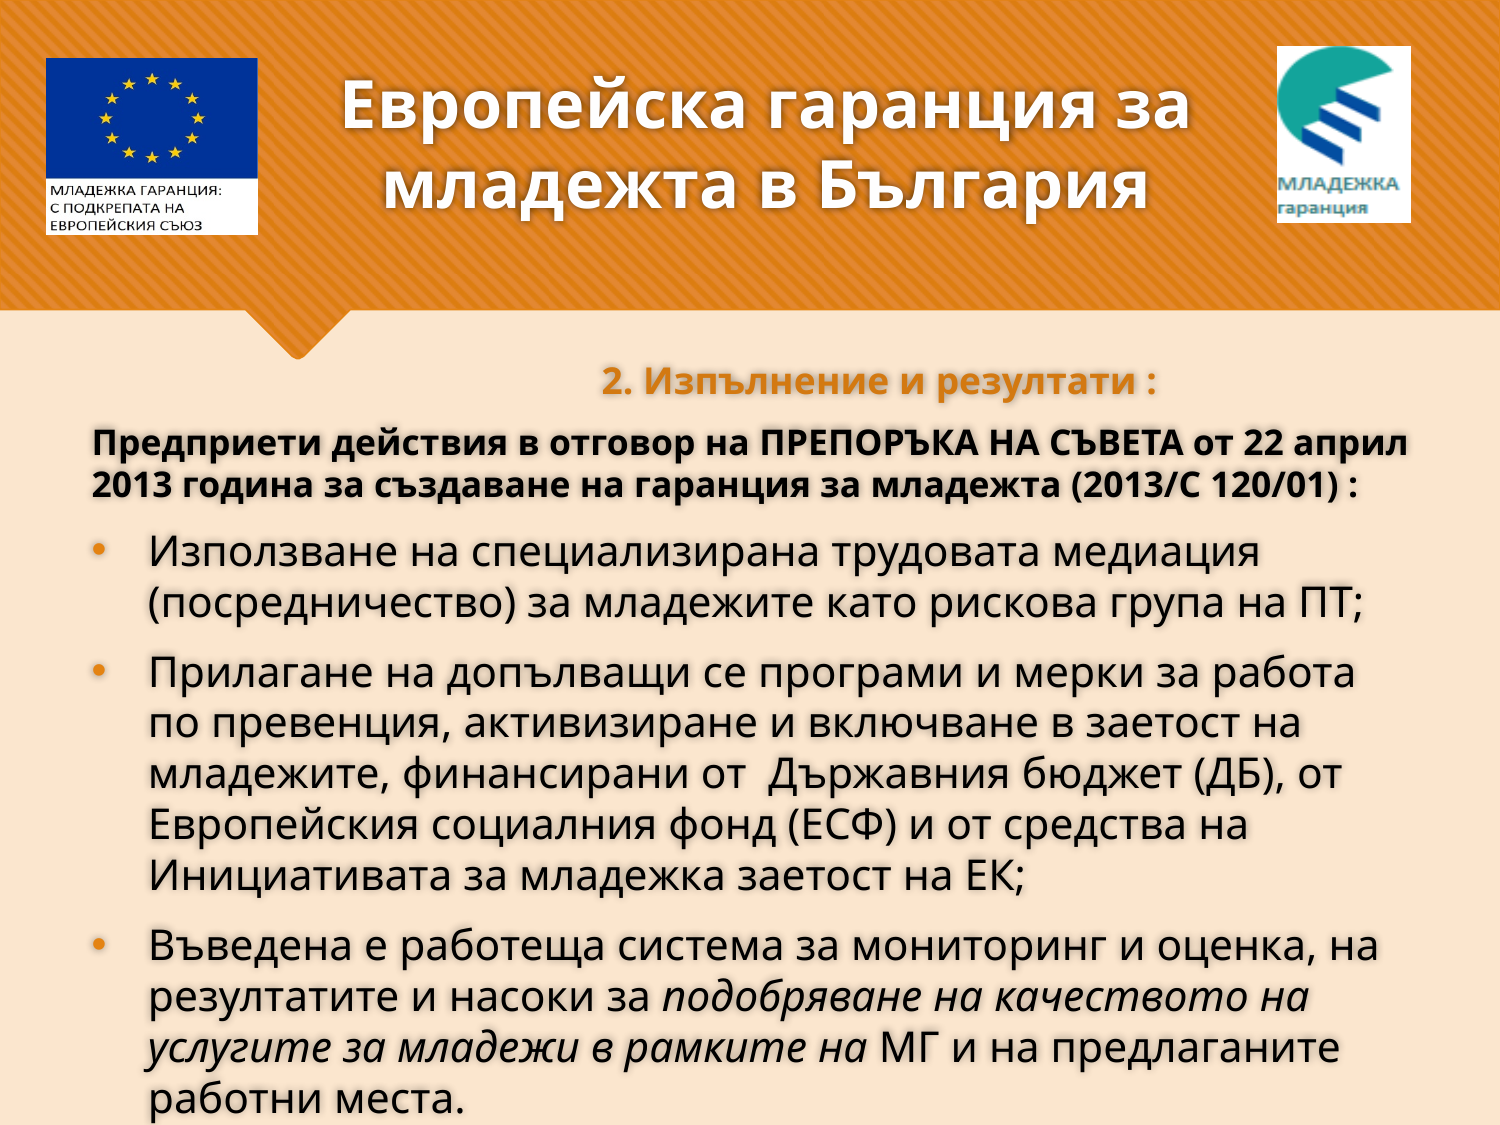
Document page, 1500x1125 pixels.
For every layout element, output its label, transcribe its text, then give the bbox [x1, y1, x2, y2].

list 2. Изпълнение и резултати : Предприети действия в отговор на ПРЕПОРЪКА НА СЪВЕТА от 22 април 2013 година за създаване на гаранция за младежта (2013/C 120/01) : Използване на специализирана трудовата медиация (посредничество) за младежите като рискова група на ПТ; Прилагане на допълващи се програми и мерки за работа по превенция, активизиране и включване в заетост на младежите, финансирани от Държавния бюджет (ДБ), от Европейския социалния фонд (ЕСФ) и от средства на Инициативата за младежка заетост на ЕК; Въведена е работеща система за мониторинг и оценка, на резултатите и насоки за подобряване на качеството на услугите за младежи в рамките на МГ и на предлаганите работни места. [76, 349, 1427, 1125]
title Европейска гаранция за младежта в България [320, 101, 1231, 230]
picture [1277, 46, 1411, 223]
picture [46, 58, 258, 235]
